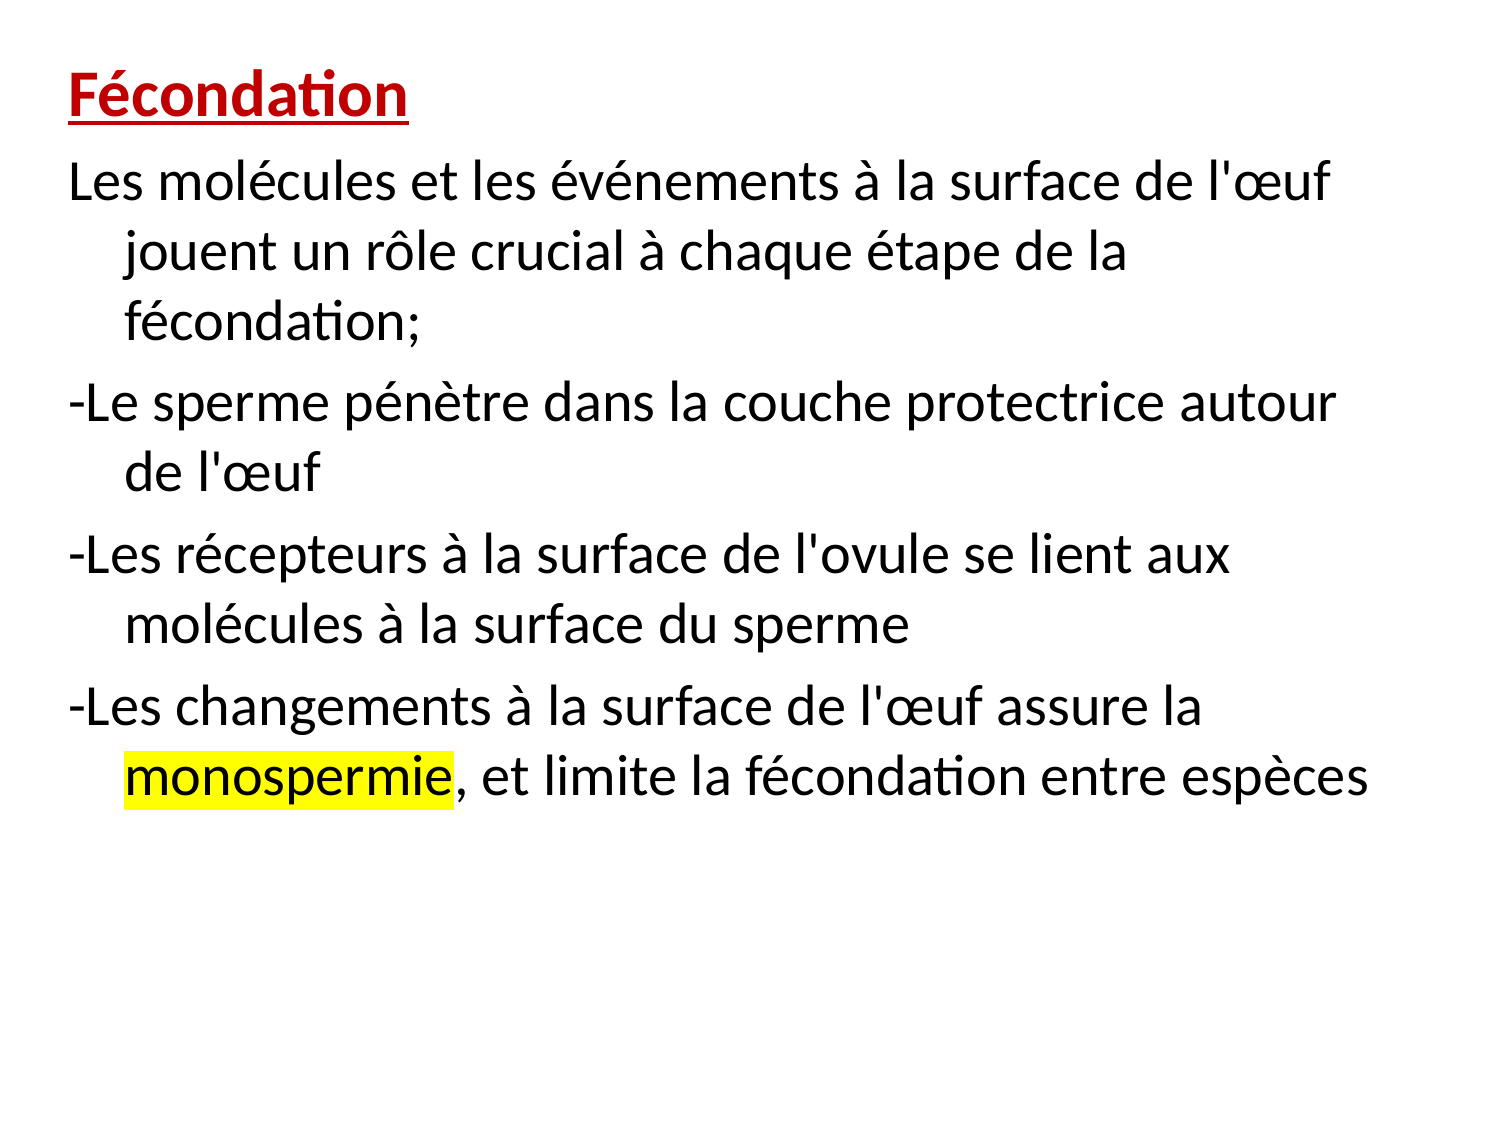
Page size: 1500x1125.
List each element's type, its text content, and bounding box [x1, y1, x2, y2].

list Fécondation Les molécules et les événements à la surface de l'œuf jouent un rôle crucial à chaque étape de la fécondation; -Le sperme pénètre dans la couche protectrice autour de l'œuf -Les récepteurs à la surface de l'ovule se lient aux molécules à la surface du sperme -Les changements à la surface de l'œuf assure la monospermie, et limite la fécondation entre espèces [53, 42, 1404, 1125]
